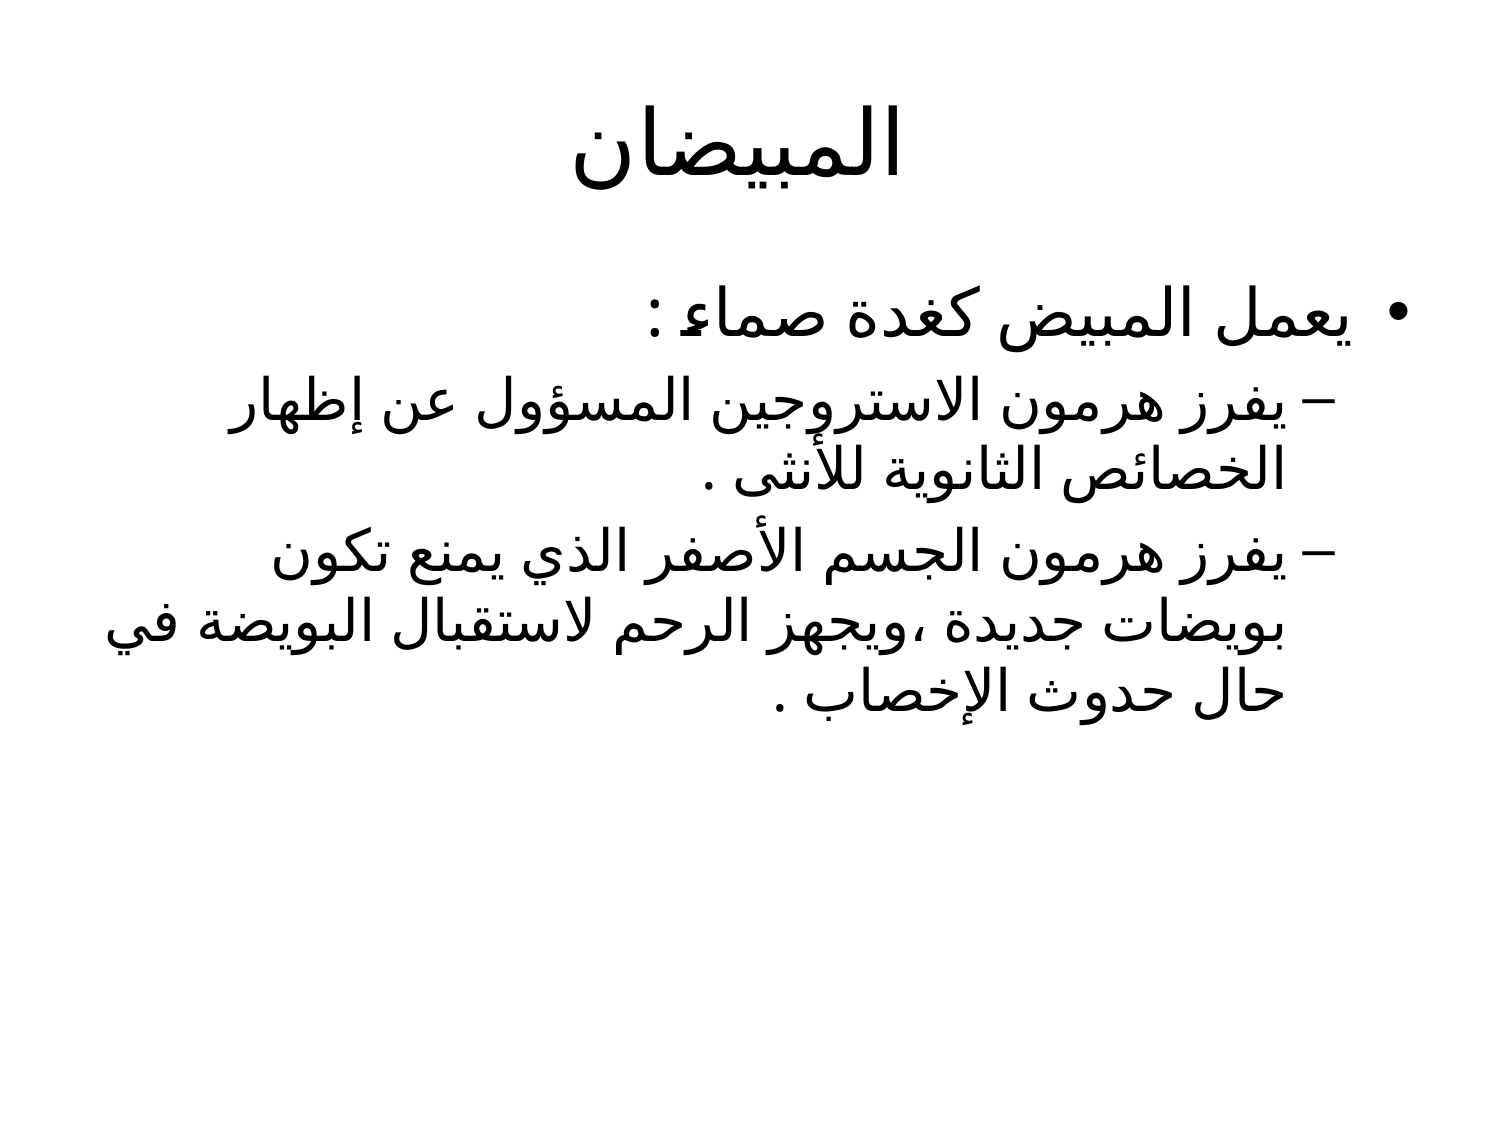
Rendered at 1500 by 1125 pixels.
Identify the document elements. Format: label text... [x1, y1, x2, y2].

list يعمل المبيض كغدة صماء : يفرز هرمون الاستروجين المسؤول عن إظهار الخصائص الثانوية للأنثى . يفرز هرمون الجسم الأصفر الذي يمنع تكون بويضات جديدة ،ويجهز الرحم لاستقبال البويضة في حال حدوث الإخصاب . [75, 262, 1425, 1005]
title المبيضان [75, 45, 1425, 233]
